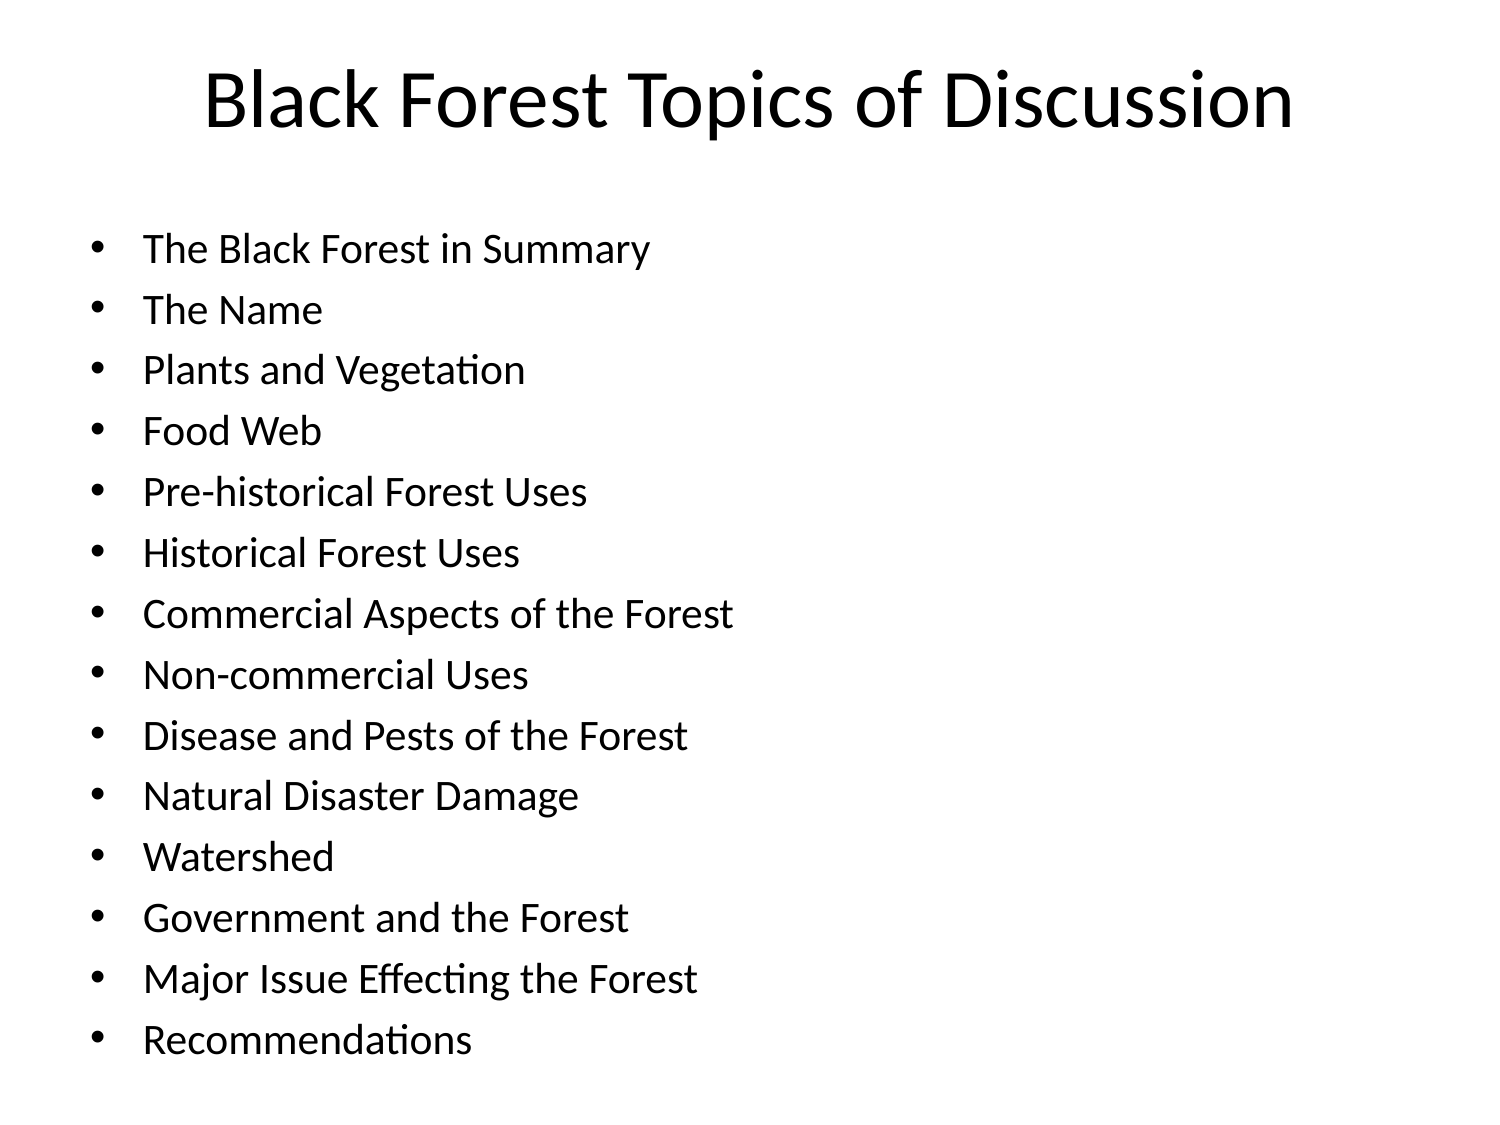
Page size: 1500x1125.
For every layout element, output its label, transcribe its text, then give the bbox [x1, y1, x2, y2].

title Black Forest Topics of Discussion [75, 0, 1425, 188]
list The Black Forest in Summary The Name Plants and Vegetation Food Web Pre-historical Forest Uses Historical Forest Uses Commercial Aspects of the Forest Non-commercial Uses Disease and Pests of the Forest Natural Disaster Damage Watershed Government and the Forest Major Issue Effecting the Forest Recommendations [75, 212, 1425, 1075]
